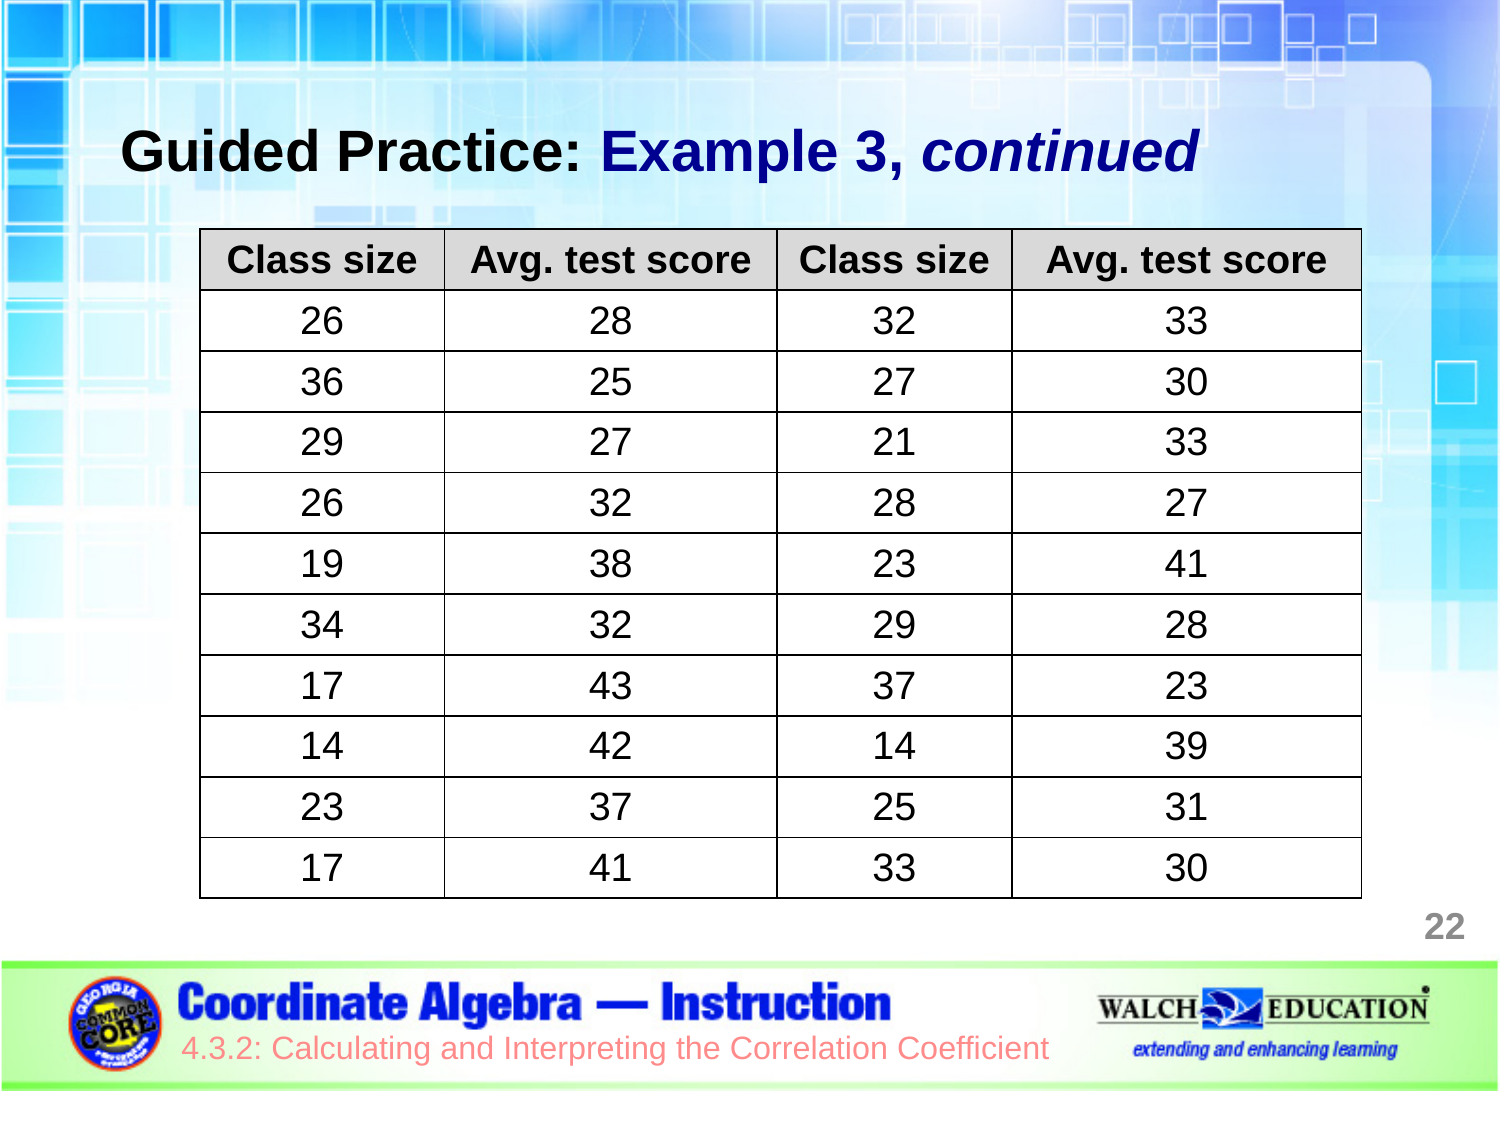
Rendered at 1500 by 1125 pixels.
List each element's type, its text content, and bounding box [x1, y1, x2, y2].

table_cell 21 [778, 413, 1011, 472]
table_cell 33 [1013, 413, 1361, 472]
table_cell 42 [445, 717, 776, 776]
table_cell 34 [201, 595, 444, 654]
table_header Class size [201, 230, 444, 289]
table_cell 17 [201, 656, 444, 715]
table_cell 43 [445, 656, 776, 715]
table_cell 27 [445, 413, 776, 472]
table_header Avg. test score [445, 230, 776, 289]
table_cell 41 [1013, 534, 1361, 593]
table_header Class size [778, 230, 1011, 289]
table_cell 28 [778, 473, 1011, 532]
table_cell 38 [445, 534, 776, 593]
slide_number 22 [1361, 901, 1481, 949]
table_cell 27 [778, 352, 1011, 411]
table_cell 17 [201, 838, 444, 897]
table_cell 41 [445, 838, 776, 897]
table_cell 36 [201, 352, 444, 411]
table_cell 26 [201, 291, 444, 350]
table_cell 30 [1013, 352, 1361, 411]
footer 4.3.2: Calculating and Interpreting the Correlation Coefficient [166, 1024, 1080, 1069]
picture [1, 0, 1500, 1091]
table_cell 25 [778, 778, 1011, 837]
table_cell 28 [445, 291, 776, 350]
table_cell 39 [1013, 717, 1361, 776]
table_cell 31 [1013, 778, 1361, 837]
table_cell 23 [201, 778, 444, 837]
table_cell 23 [778, 534, 1011, 593]
table_cell 29 [201, 413, 444, 472]
table_cell 14 [201, 717, 444, 776]
table_cell 19 [201, 534, 444, 593]
subtitle Guided Practice: Example 3, continued [105, 105, 1394, 925]
table_cell 32 [778, 291, 1011, 350]
table_cell 33 [1013, 291, 1361, 350]
table_cell 37 [778, 656, 1011, 715]
table_cell 29 [778, 595, 1011, 654]
table_cell 27 [1013, 473, 1361, 532]
table_cell 32 [445, 473, 776, 532]
table_cell 23 [1013, 656, 1361, 715]
table_cell 25 [445, 352, 776, 411]
table_cell 28 [1013, 595, 1361, 654]
table_cell 14 [778, 717, 1011, 776]
table_cell 37 [445, 778, 776, 837]
table_cell 26 [201, 473, 444, 532]
table_cell 33 [778, 838, 1011, 897]
table_header Avg. test score [1013, 230, 1361, 289]
table_cell 30 [1013, 838, 1361, 897]
table_cell 32 [445, 595, 776, 654]
